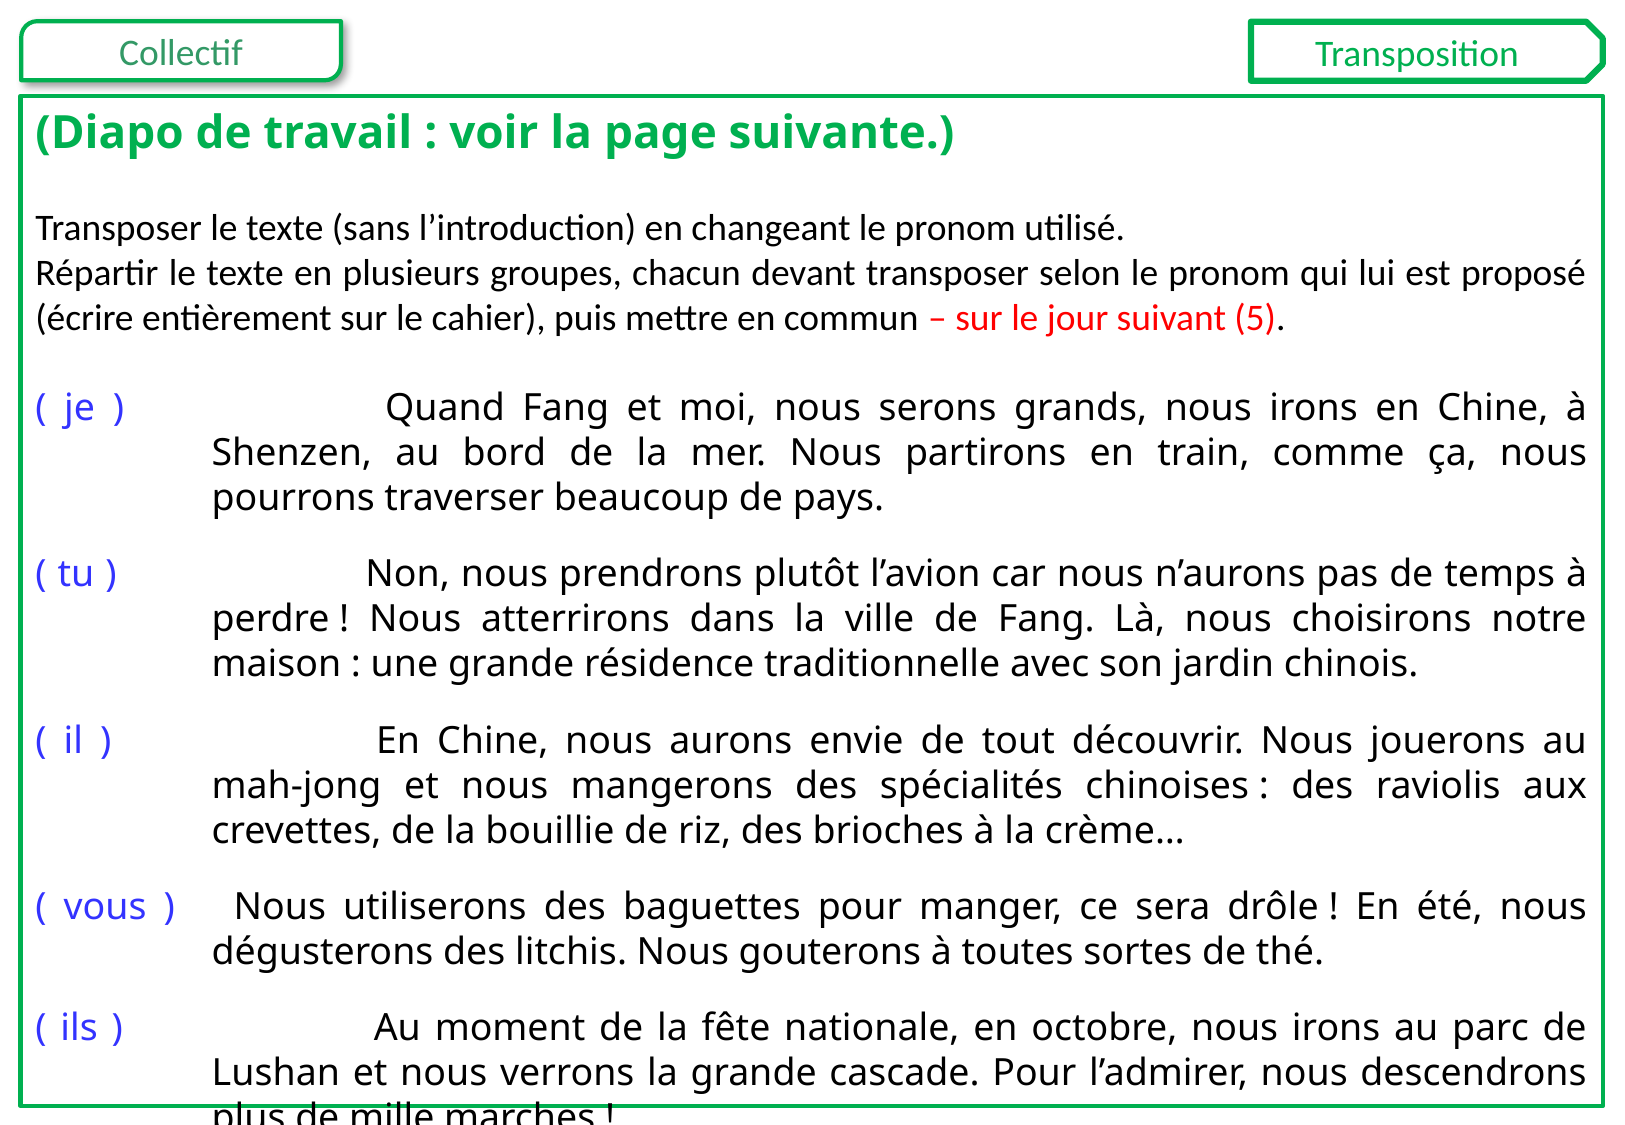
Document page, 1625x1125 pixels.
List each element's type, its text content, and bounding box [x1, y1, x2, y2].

list Transposition [1250, 21, 1584, 81]
list (Diapo de travail : voir la page suivante.) Transposer le texte (sans l’introduction) en changeant le pronom utilisé. Répartir le texte en plusieurs groupes, chacun devant transposer selon le pronom qui lui est proposé (écrire entièrement sur le cahier), puis mettre en commun – sur le jour suivant (5). ( je ) Quand Fang et moi, nous serons grands, nous irons en Chine, à Shenzen, au bord de la mer. Nous partirons en train, comme ça, nous pourrons traverser beaucoup de pays. ( tu ) Non, nous prendrons plutôt l’avion car nous n’aurons pas de temps à perdre ! Nous atterrirons dans la ville de Fang. Là, nous choisirons notre maison : une grande résidence traditionnelle avec son jardin chinois. ( il ) En Chine, nous aurons envie de tout découvrir. Nous jouerons au mah-jong et nous mangerons des spécialités chinoises : des raviolis aux crevettes, de la bouillie de riz, des brioches à la crème… ( vous ) Nous utiliserons des baguettes pour manger, ce sera drôle ! En été, nous dégusterons des litchis. Nous gouterons à toutes sortes de thé. ( ils ) Au moment de la fête nationale, en octobre, nous irons au parc de Lushan et nous verrons la grande cascade. Pour l’admirer, nous descendrons plus de mille marches ! [18, 94, 1605, 1108]
